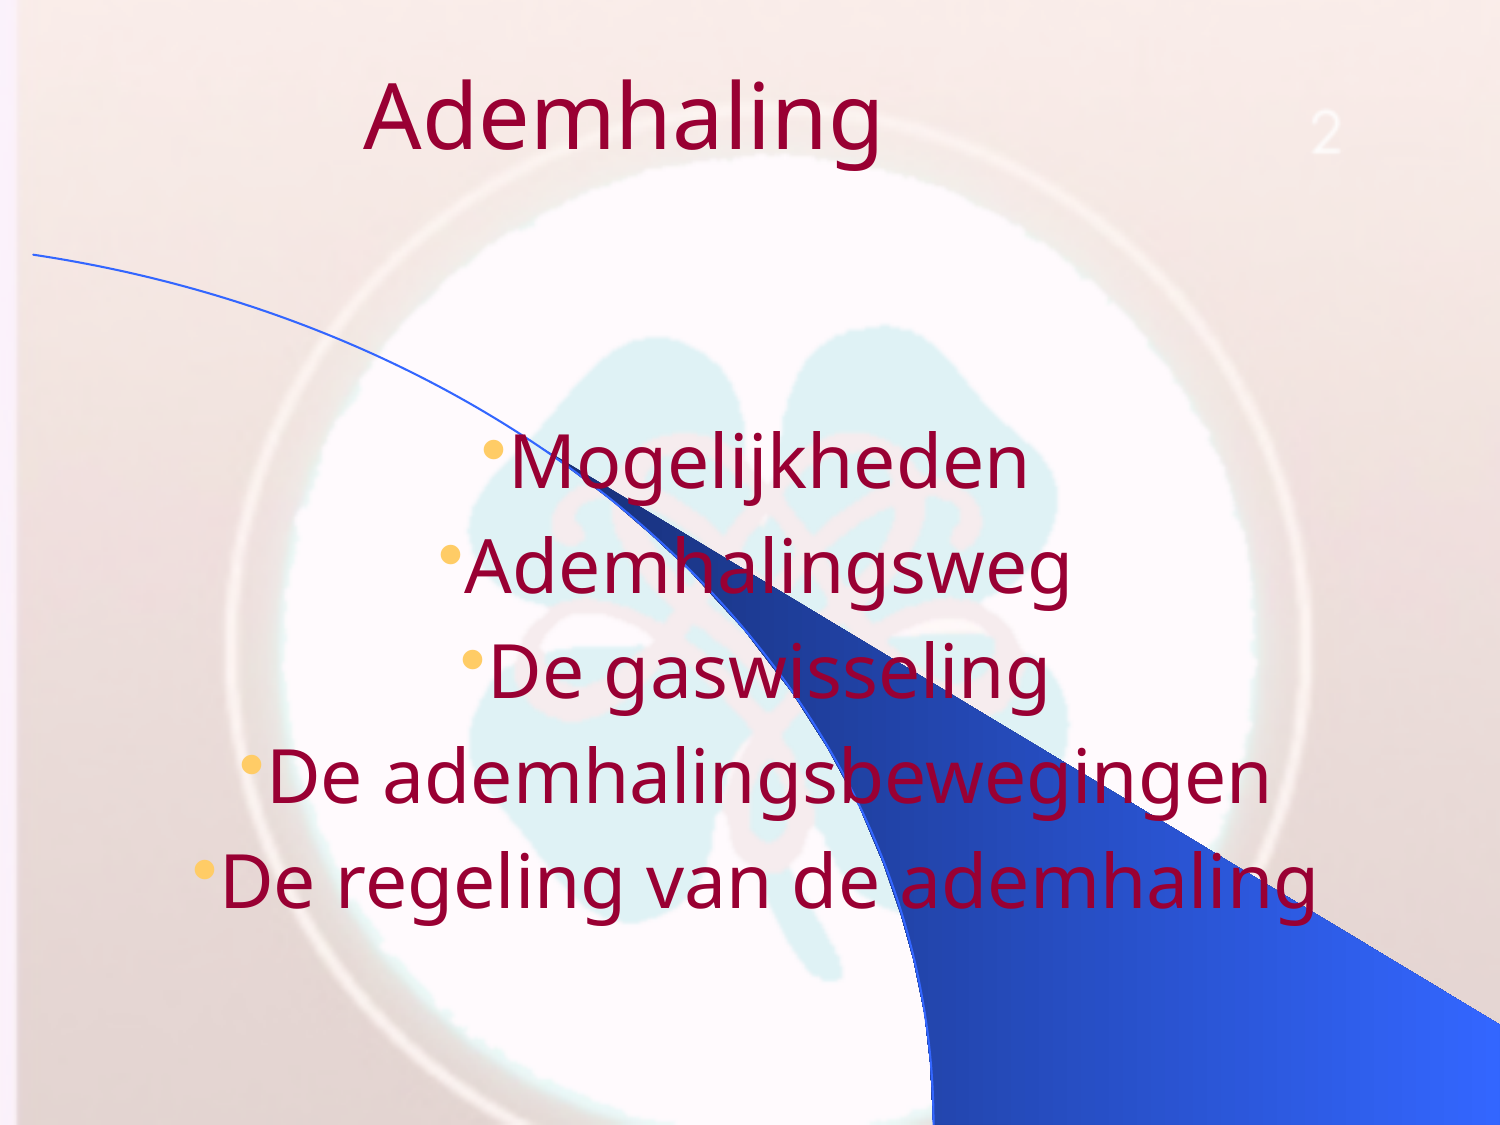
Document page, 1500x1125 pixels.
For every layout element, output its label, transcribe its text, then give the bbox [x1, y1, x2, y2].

picture [0, 0, 1500, 1125]
title Ademhaling [237, 50, 1163, 175]
subtitle Mogelijkheden Ademhalingsweg De gaswisseling De ademhalingsbewegingen De regeling van de ademhaling [125, 275, 1388, 1063]
